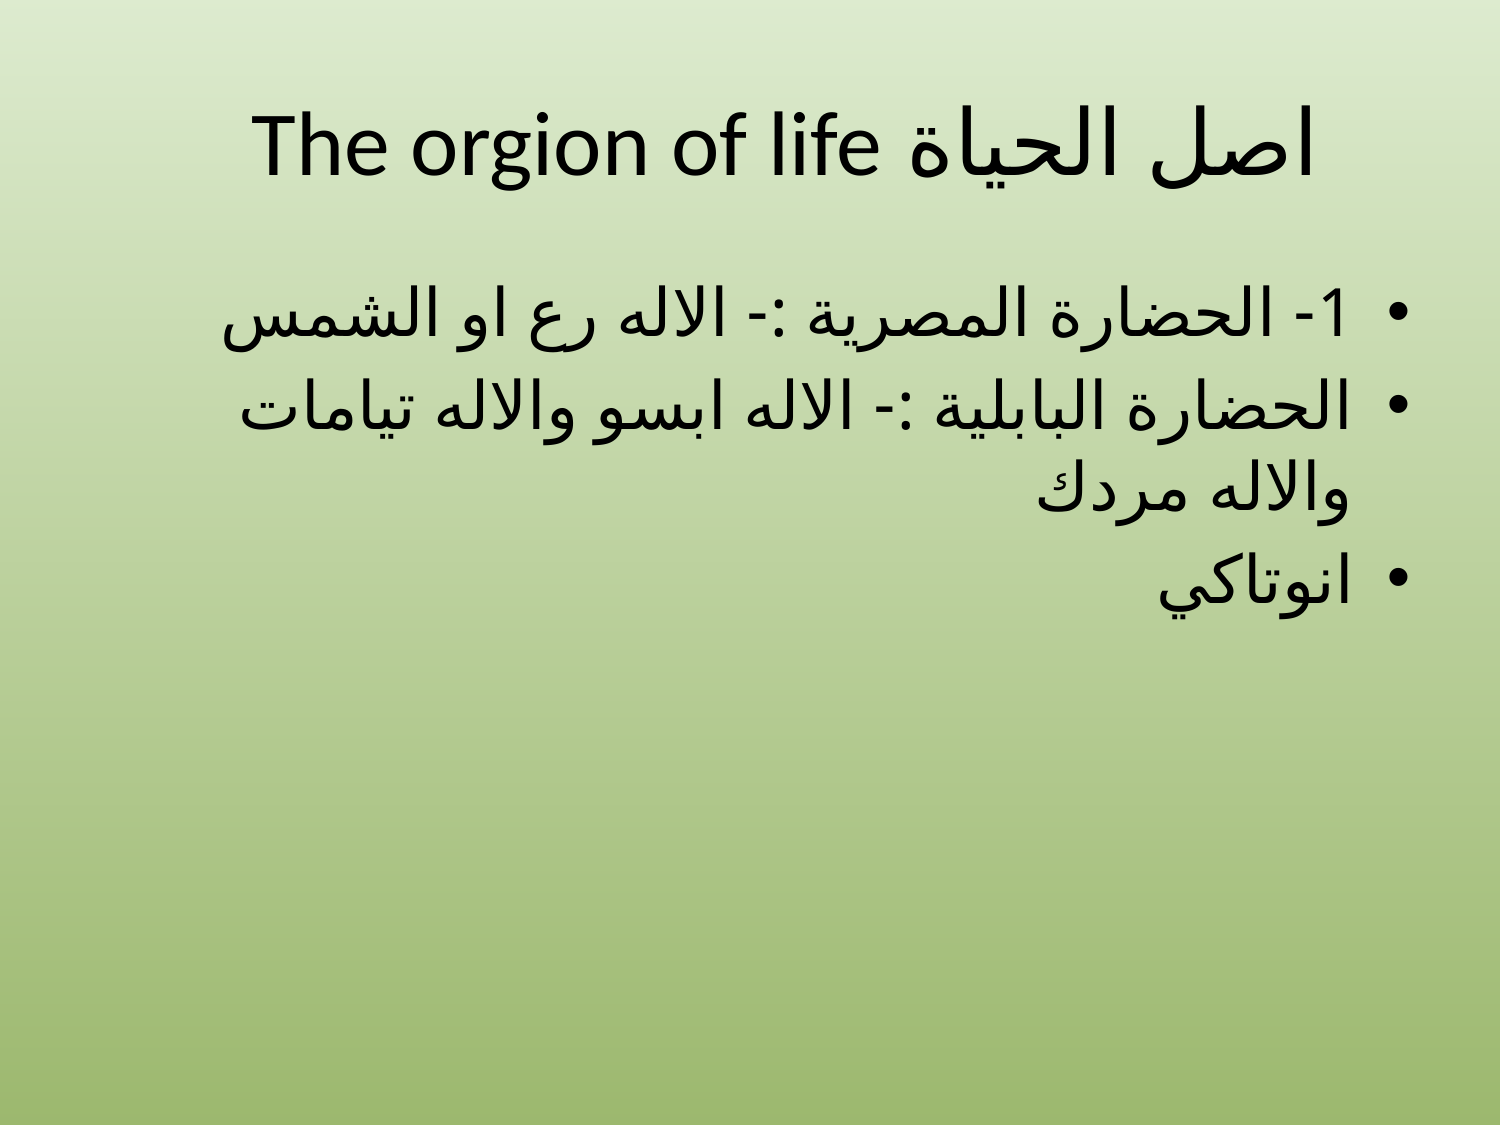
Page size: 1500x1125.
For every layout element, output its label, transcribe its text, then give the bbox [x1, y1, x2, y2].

list 1- الحضارة المصرية :- الاله رع او الشمس الحضارة البابلية :- الاله ابسو والاله تيامات والاله مردك انوتاكي [75, 262, 1425, 1005]
title اصل الحياة The orgion of life [75, 45, 1425, 233]
